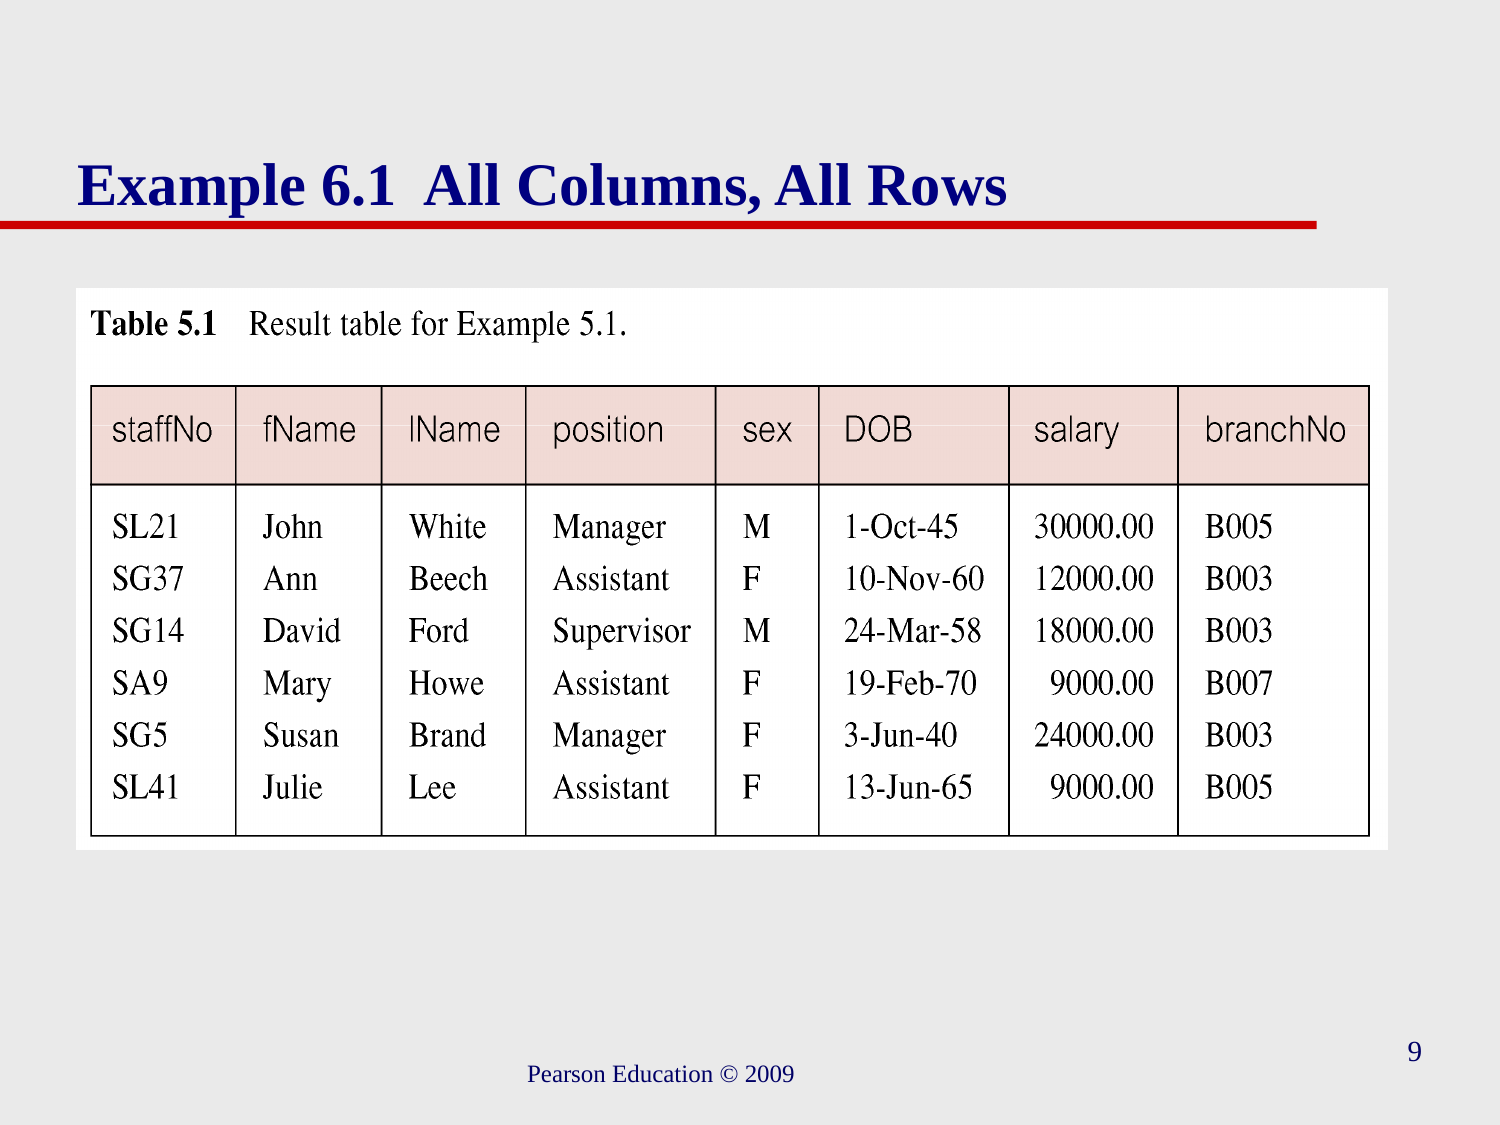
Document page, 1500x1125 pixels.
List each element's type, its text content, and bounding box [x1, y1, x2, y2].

slide_number 9 [1124, 1012, 1438, 1088]
picture [76, 287, 1388, 851]
text_box Pearson Education © 2009 [512, 1050, 1038, 1095]
title Example 6.1 All Columns, All Rows [62, 43, 1338, 226]
